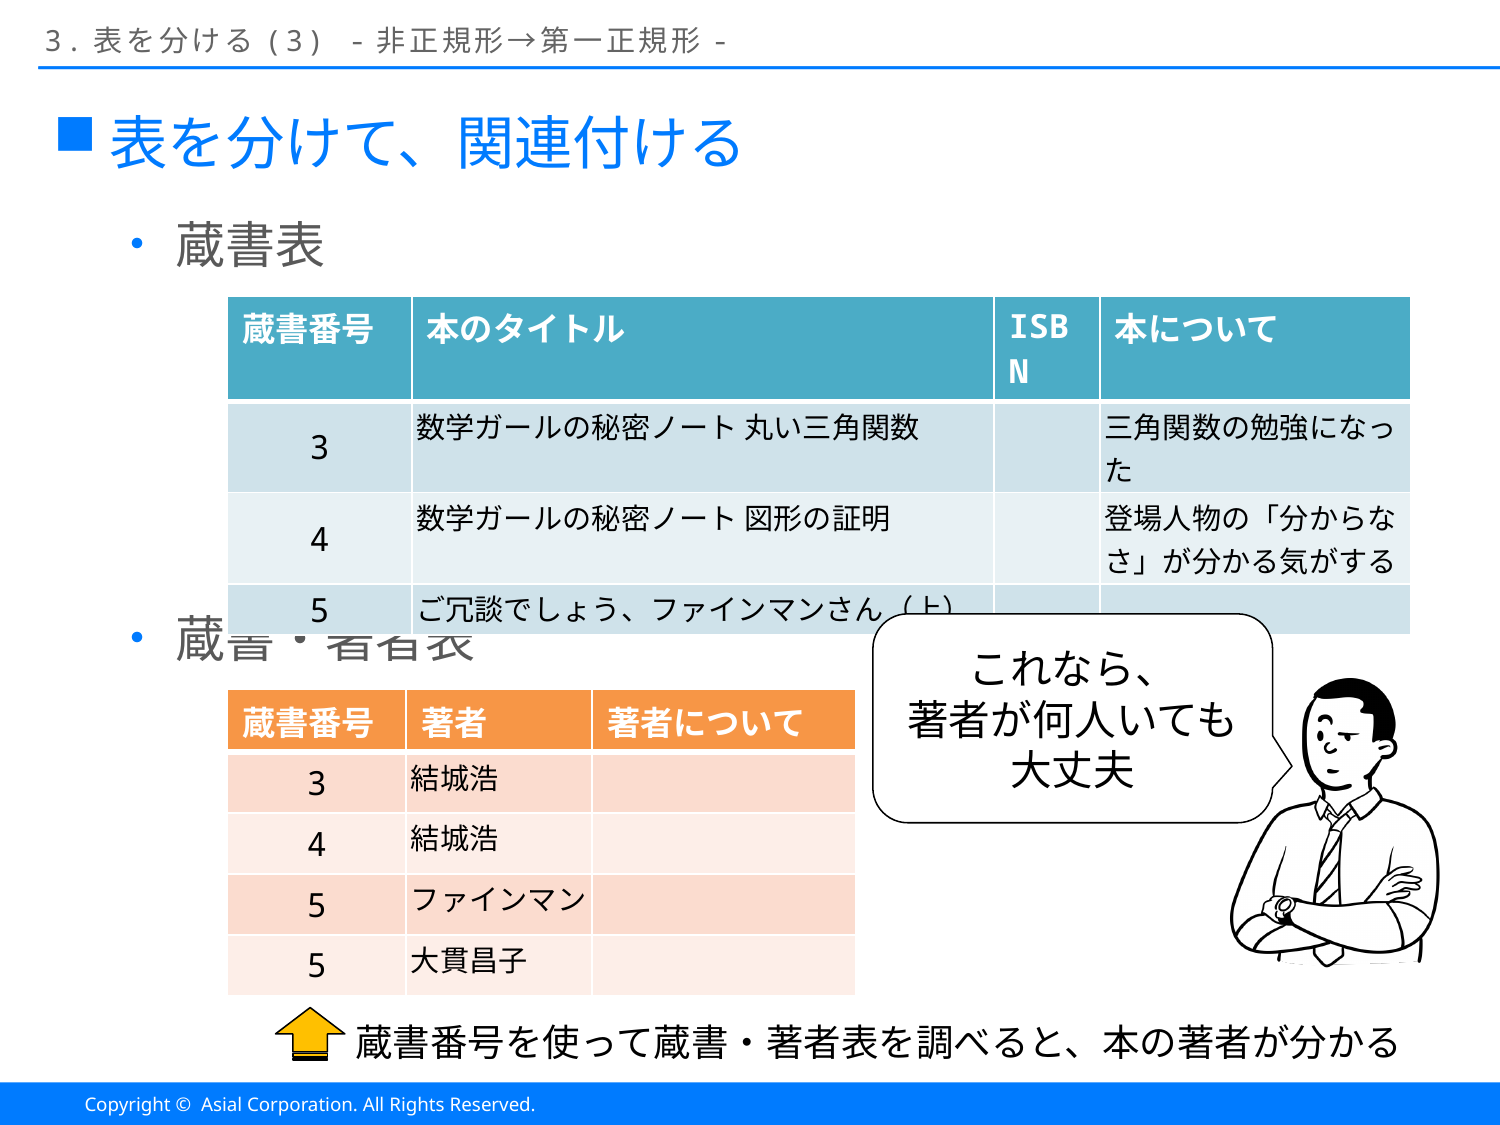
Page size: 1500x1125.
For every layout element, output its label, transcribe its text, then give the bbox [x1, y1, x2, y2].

table_cell 結城浩 [407, 814, 591, 873]
list 表を分けて、関連付ける 蔵書表 蔵書・著者表 [38, 84, 1459, 988]
table_cell [593, 875, 855, 934]
table_header 著者 [407, 690, 591, 749]
table_cell [593, 936, 855, 995]
picture [1222, 670, 1448, 976]
text_box [273, 1005, 340, 1062]
table_cell 数学ガールの秘密ノート 丸い三角関数 [413, 404, 993, 492]
table_header 本のタイトル [413, 297, 993, 399]
table_header 蔵書番号 [228, 690, 405, 749]
table_header 蔵書番号 [228, 297, 411, 399]
table_cell 5 [228, 585, 411, 634]
table_cell 4 [228, 493, 411, 583]
table_cell ご冗談でしょう、ファインマンさん（上） [413, 585, 993, 634]
table_cell [995, 585, 1099, 611]
table_cell 3 [228, 404, 411, 492]
table_cell [593, 755, 855, 812]
table_cell 5 [228, 936, 405, 995]
table_cell 大貫昌子 [407, 936, 591, 995]
text_box 蔵書番号を使って蔵書・著者表を調べると、本の著者が分かる [340, 1011, 1430, 1072]
table_cell 数学ガールの秘密ノート 図形の証明 [413, 493, 993, 583]
table_cell 5 [228, 875, 405, 934]
table_cell ファインマン [407, 875, 591, 934]
table_cell [995, 404, 1099, 492]
table_header 著者について [593, 690, 855, 749]
table_cell [1101, 585, 1410, 634]
text_box これなら、 著者が何人いても 大丈夫 [870, 611, 1275, 825]
title 3.表を分ける(3) -非正規形→第一正規形- [29, 7, 1223, 72]
table_cell 3 [228, 755, 405, 812]
table_cell 登場人物の「分からなさ」が分かる気がする [1101, 493, 1410, 583]
table_header 本について [1101, 297, 1410, 399]
table_cell 結城浩 [407, 755, 591, 812]
table_cell 4 [228, 814, 405, 873]
table_cell [995, 493, 1099, 583]
table_header ISBN [995, 297, 1099, 399]
table_cell 三角関数の勉強になった [1101, 404, 1410, 492]
table_cell [593, 814, 855, 873]
